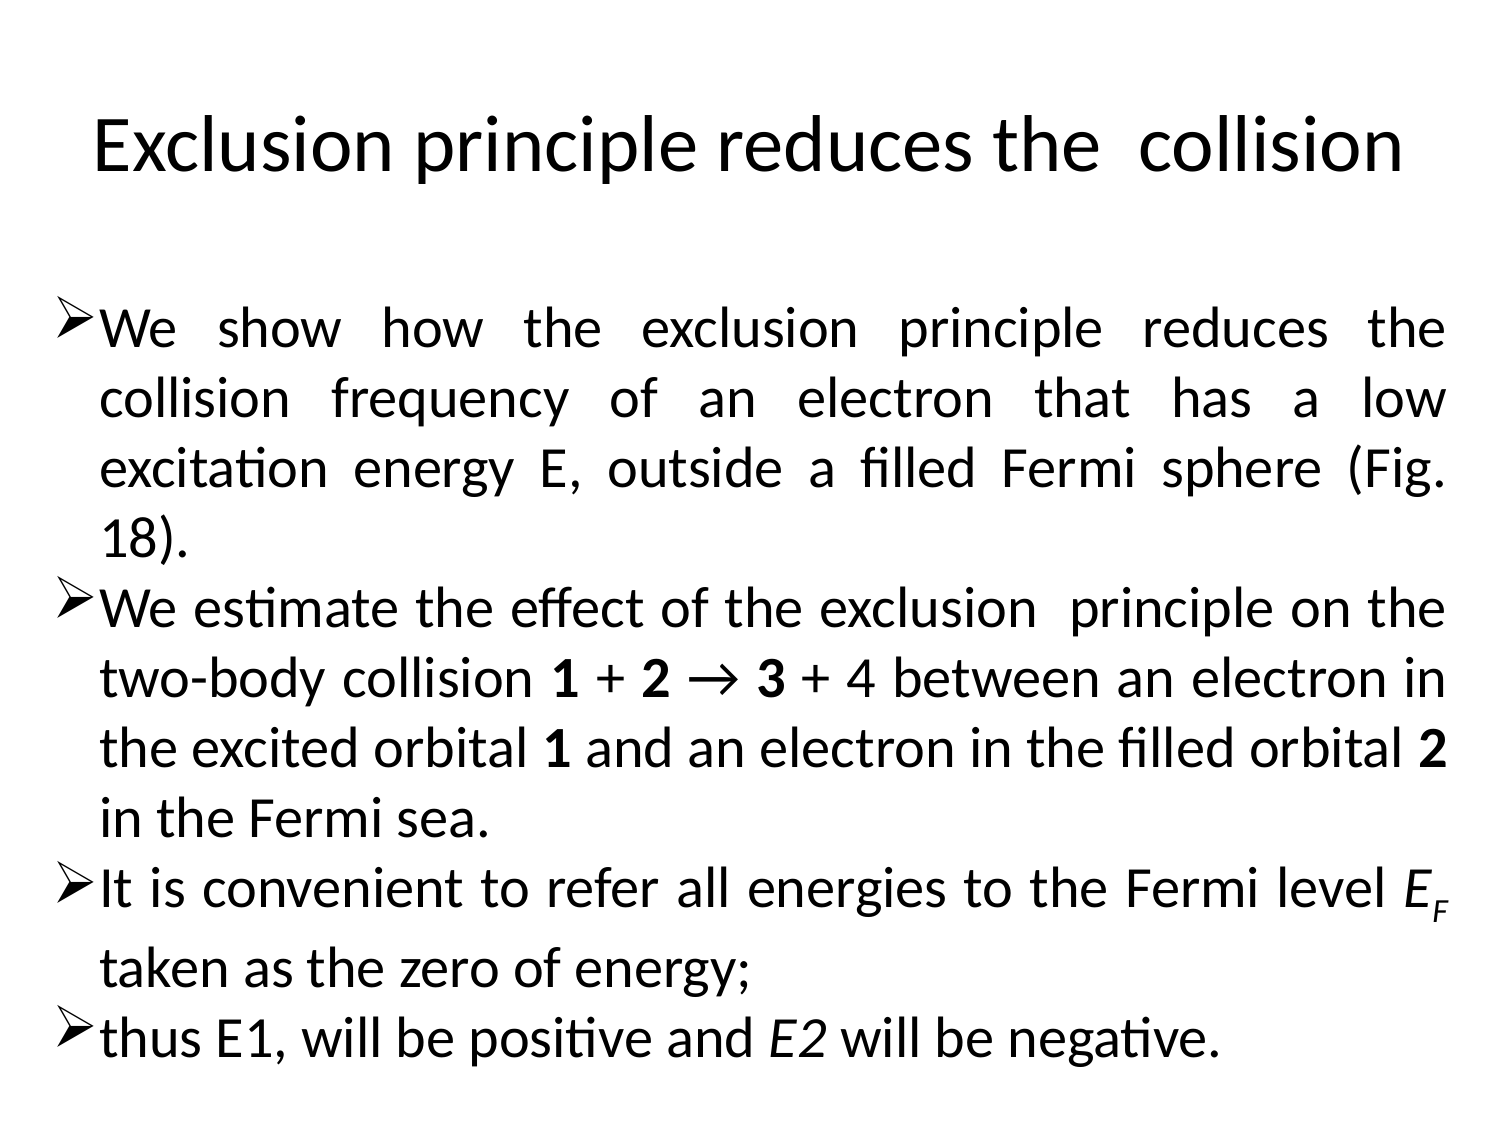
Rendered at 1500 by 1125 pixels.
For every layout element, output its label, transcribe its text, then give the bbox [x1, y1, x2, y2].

title Exclusion principle reduces the collision [75, 45, 1425, 233]
text_box We show how the exclusion principle reduces the collision frequency of an electron that has a low excitation energy E, outside a filled Fermi sphere (Fig. 18). We estimate the effect of the exclusion principle on the two-body collision 1 + 2 → 3 + 4 between an electron in the excited orbital 1 and an electron in the filled orbital 2 in the Fermi sea. It is convenient to refer all energies to the Fermi level EF taken as the zero of energy; thus E1, will be positive and E2 will be negative. [37, 282, 1463, 1077]
